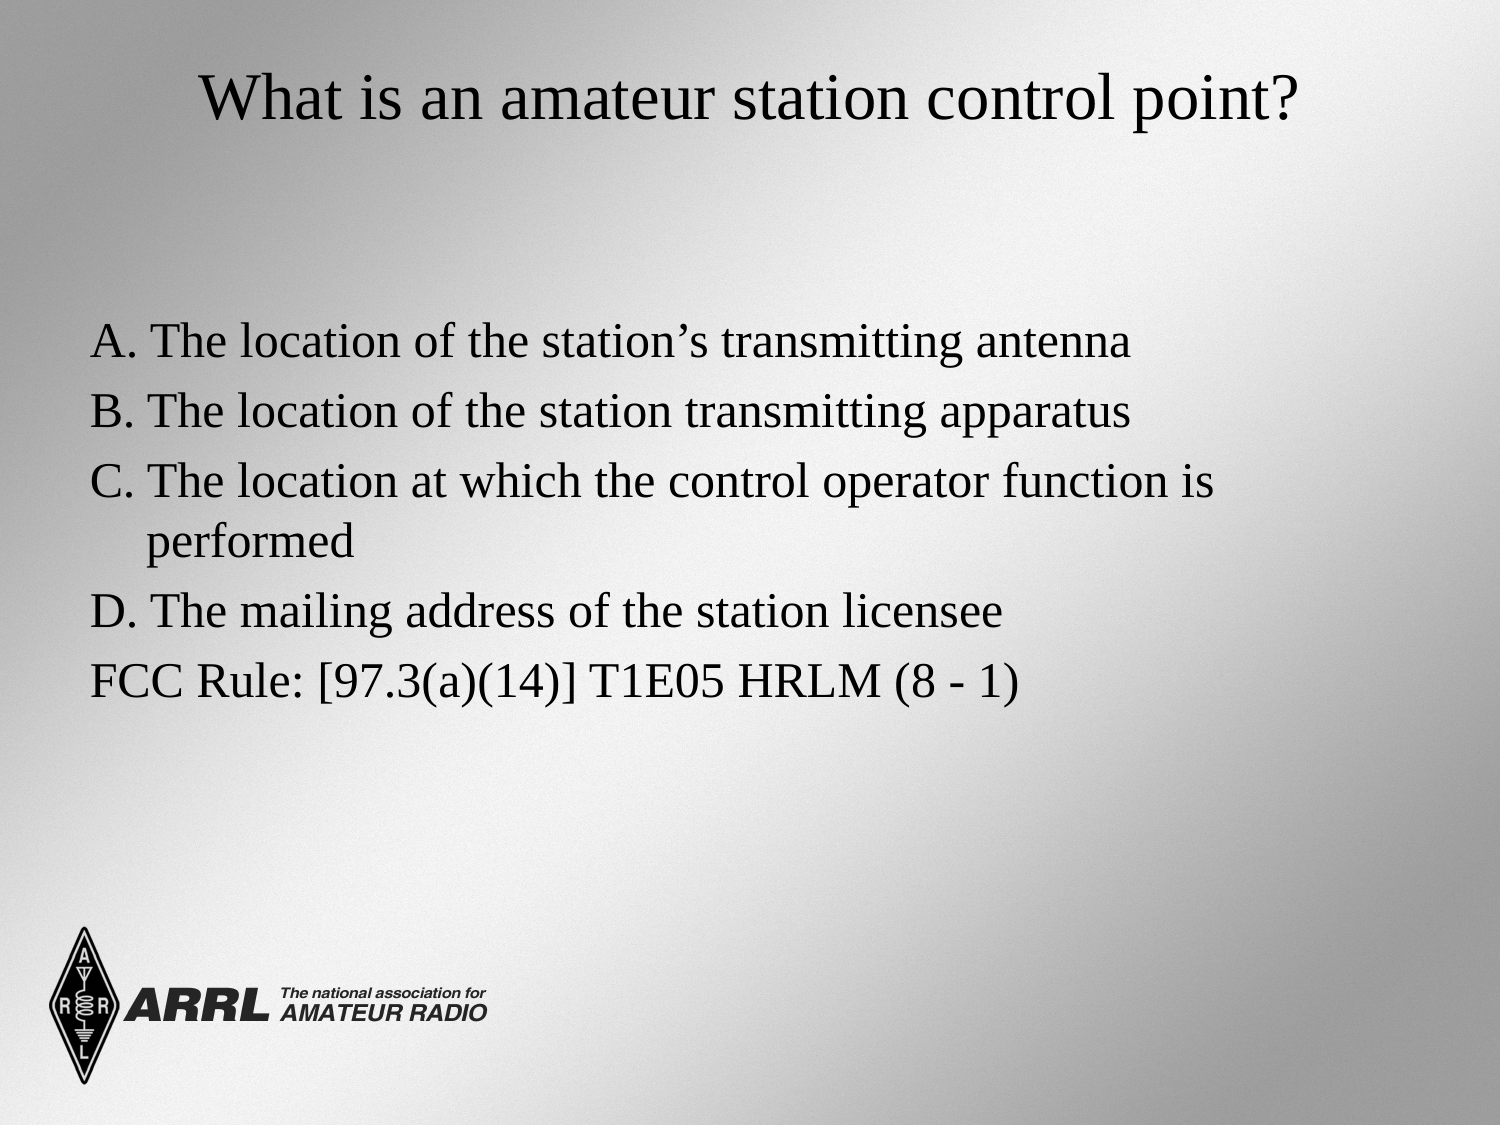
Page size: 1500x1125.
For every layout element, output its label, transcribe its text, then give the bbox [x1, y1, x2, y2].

title What is an amateur station control point? [75, 45, 1425, 233]
picture [0, 0, 1500, 1125]
list A. The location of the station’s transmitting antenna B. The location of the station transmitting apparatus C. The location at which the control operator function is performed D. The mailing address of the station licensee FCC Rule: [97.3(a)(14)] T1E05 HRLM (8 - 1) [75, 299, 1425, 1005]
